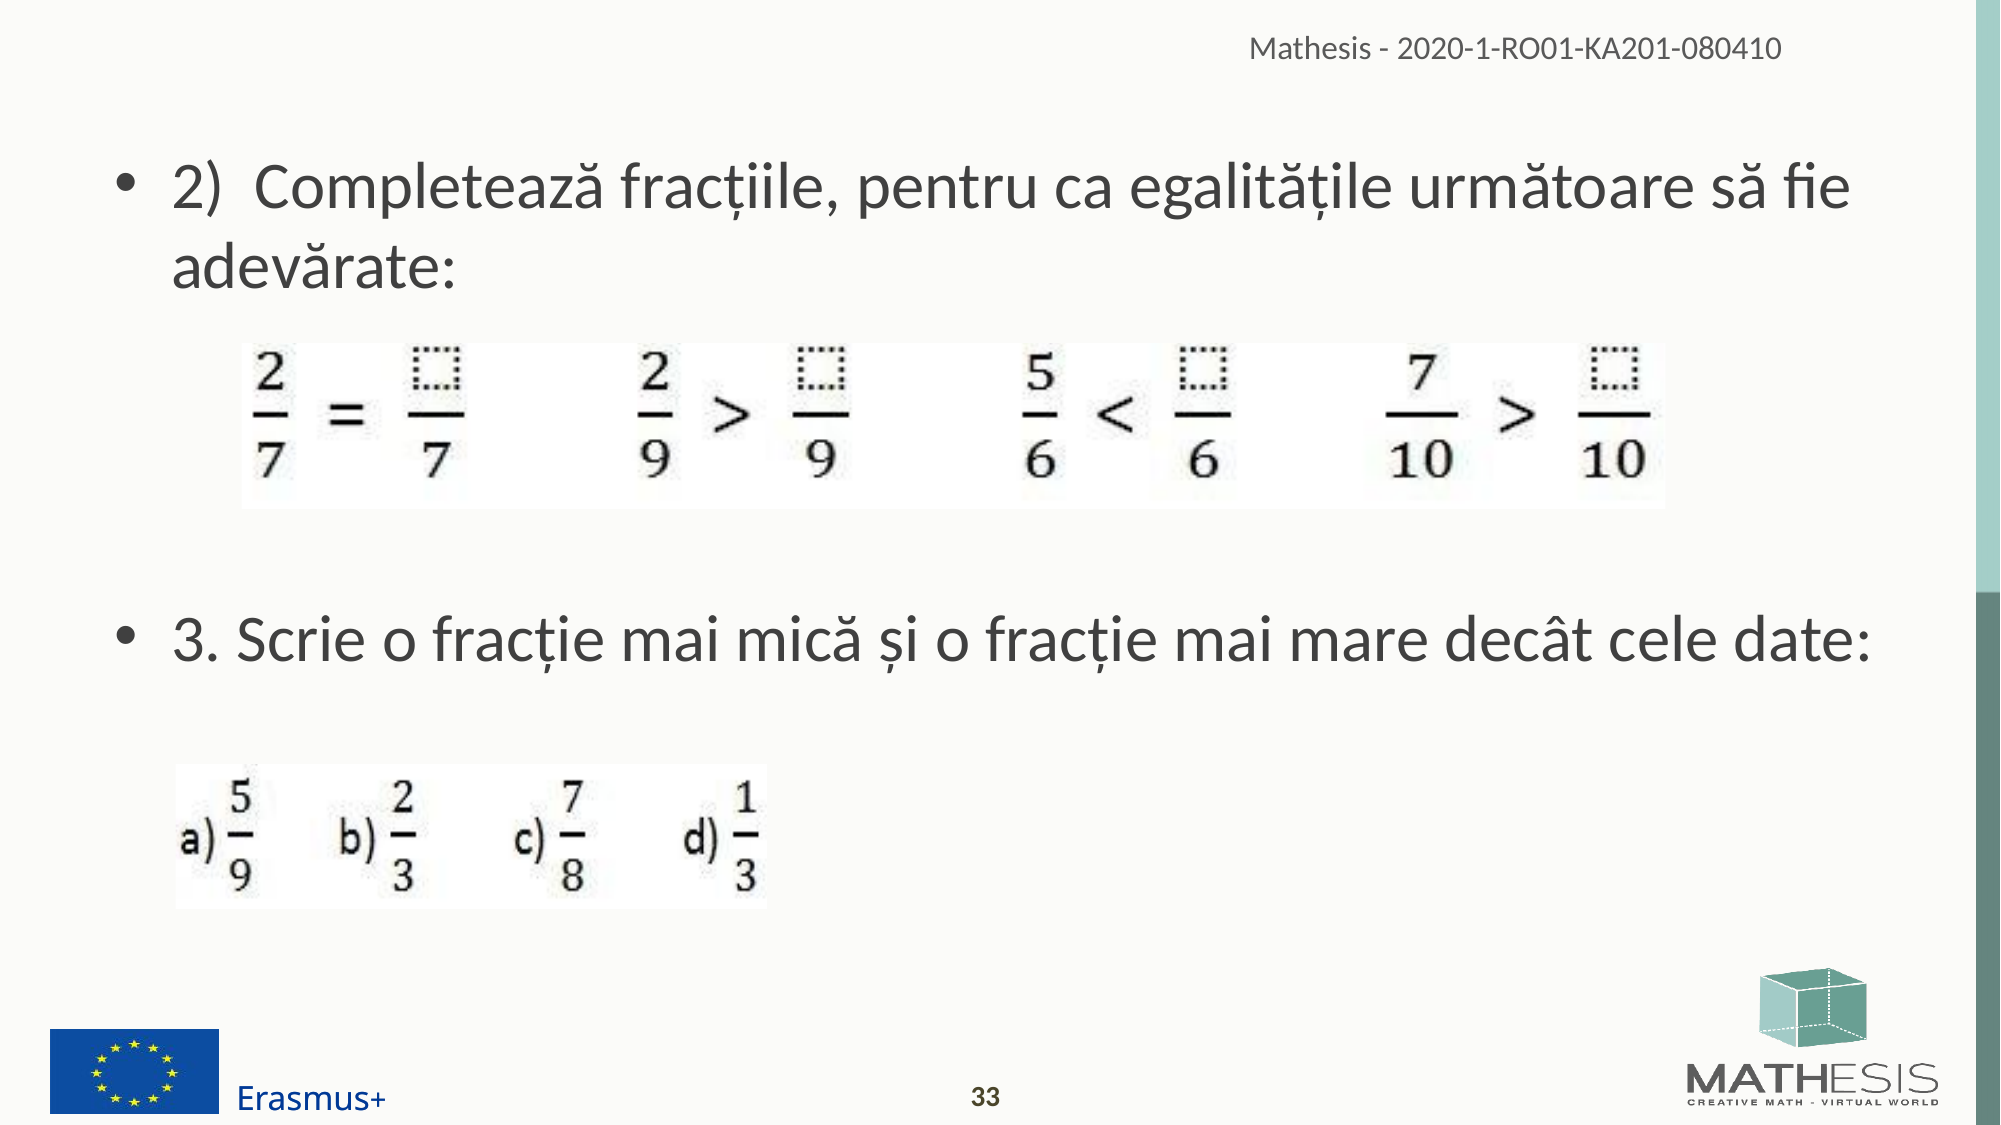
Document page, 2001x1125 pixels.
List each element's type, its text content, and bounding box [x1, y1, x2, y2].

picture [175, 763, 768, 909]
list 2) Completează fracțiile, pentru ca egalitățile următoare să fie adevărate: 3. Scrie o fracție mai mică și o fracție mai mare decât cele date: [99, 134, 1900, 1005]
picture [50, 1029, 219, 1114]
picture [241, 343, 1666, 509]
